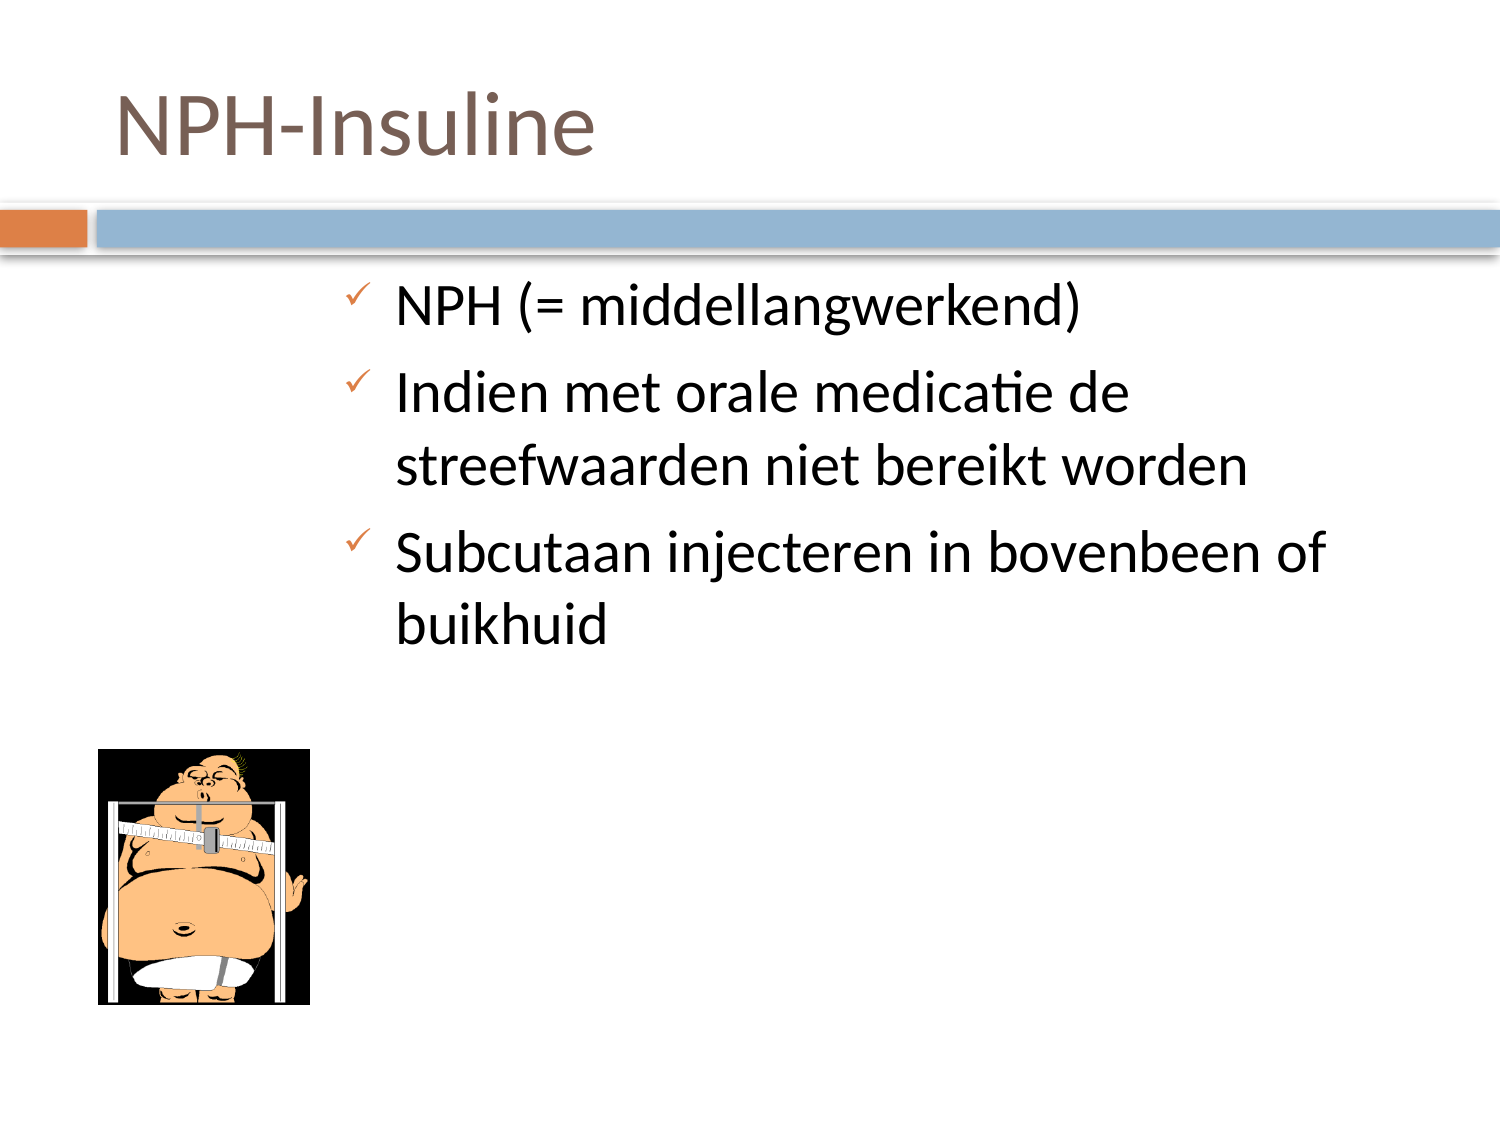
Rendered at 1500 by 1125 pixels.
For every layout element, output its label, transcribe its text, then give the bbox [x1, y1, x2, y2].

title NPH-Insuline [99, 37, 1438, 201]
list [98, 749, 311, 1006]
list NPH (= middellangwerkend) Indien met orale medicatie de streefwaarden niet bereikt worden Subcutaan injecteren in bovenbeen of buikhuid [327, 257, 1430, 1009]
